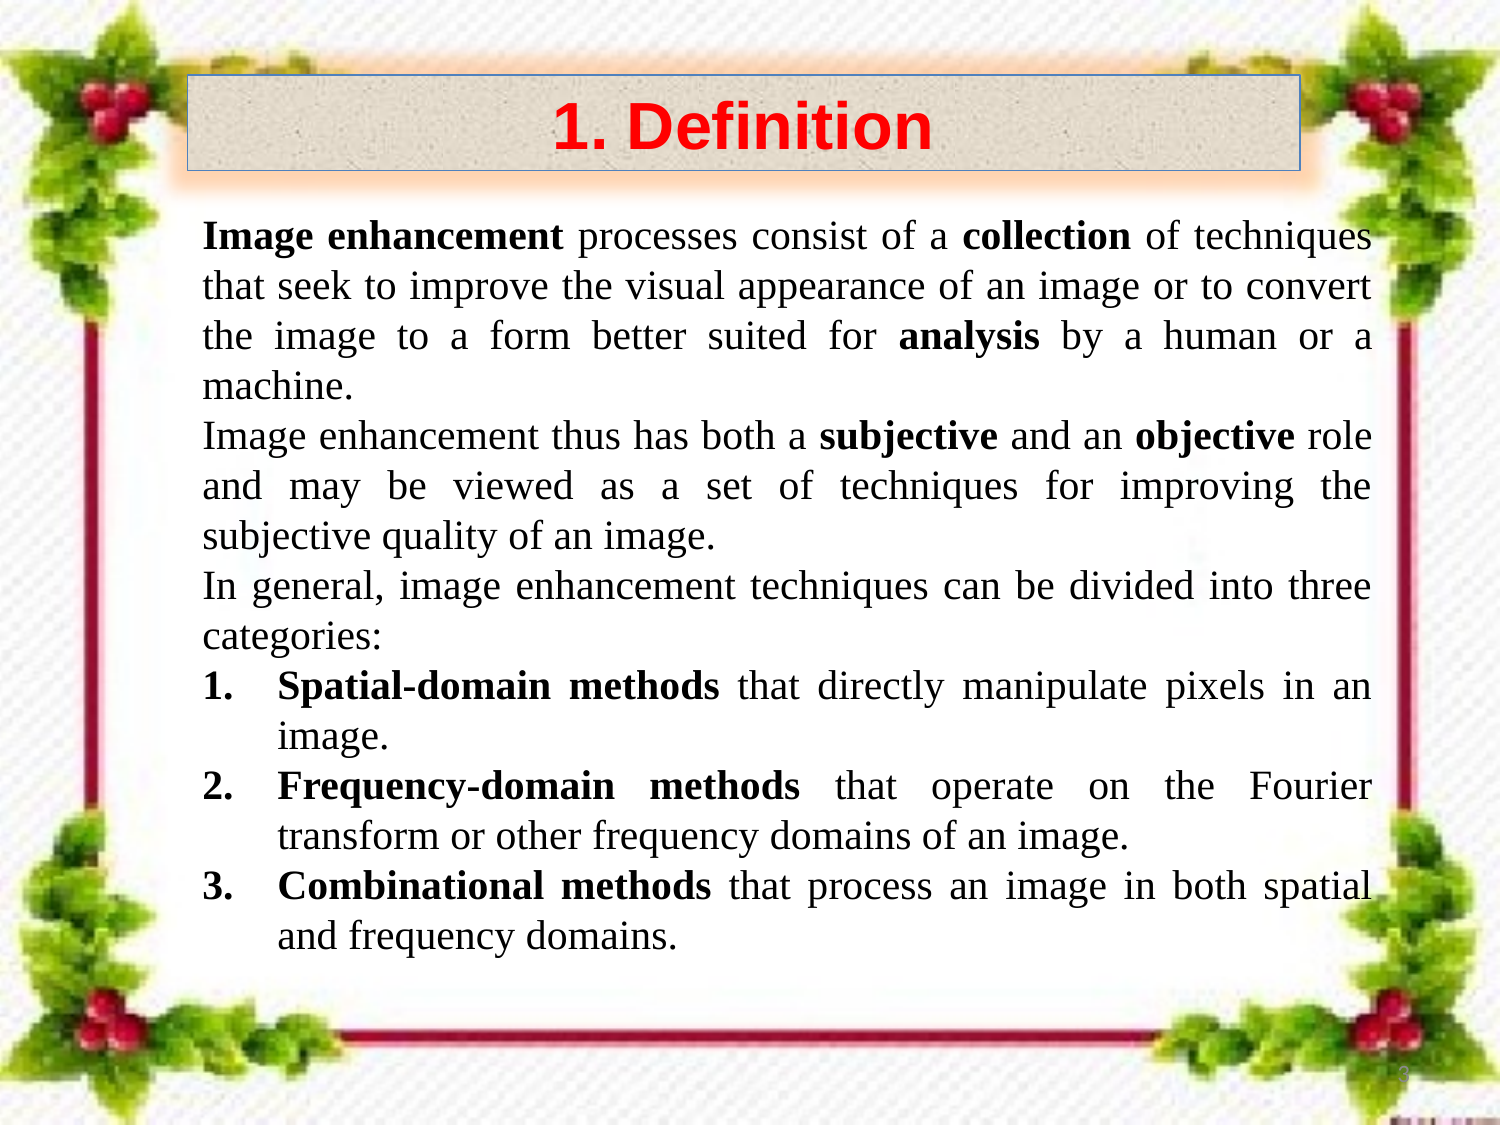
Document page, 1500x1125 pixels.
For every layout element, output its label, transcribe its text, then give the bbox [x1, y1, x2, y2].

picture [0, 0, 1500, 74]
picture [0, 150, 1500, 1125]
text_box Image enhancement processes consist of a collection of techniques that seek to improve the visual appearance of an image or to convert the image to a form better suited for analysis by a human or a machine. Image enhancement thus has both a subjective and an objective role and may be viewed as a set of techniques for improving the subjective quality of an image. In general, image enhancement techniques can be divided into three categories: Spatial-domain methods that directly manipulate pixels in an image. Frequency-domain methods that operate on the Fourier transform or other frequency domains of an image. Combinational methods that process an image in both spatial and frequency domains. [187, 200, 1388, 966]
text_box [0, 74, 1500, 150]
text_box 1. Definition [187, 150, 1301, 171]
slide_number 3 [1074, 1042, 1425, 1103]
